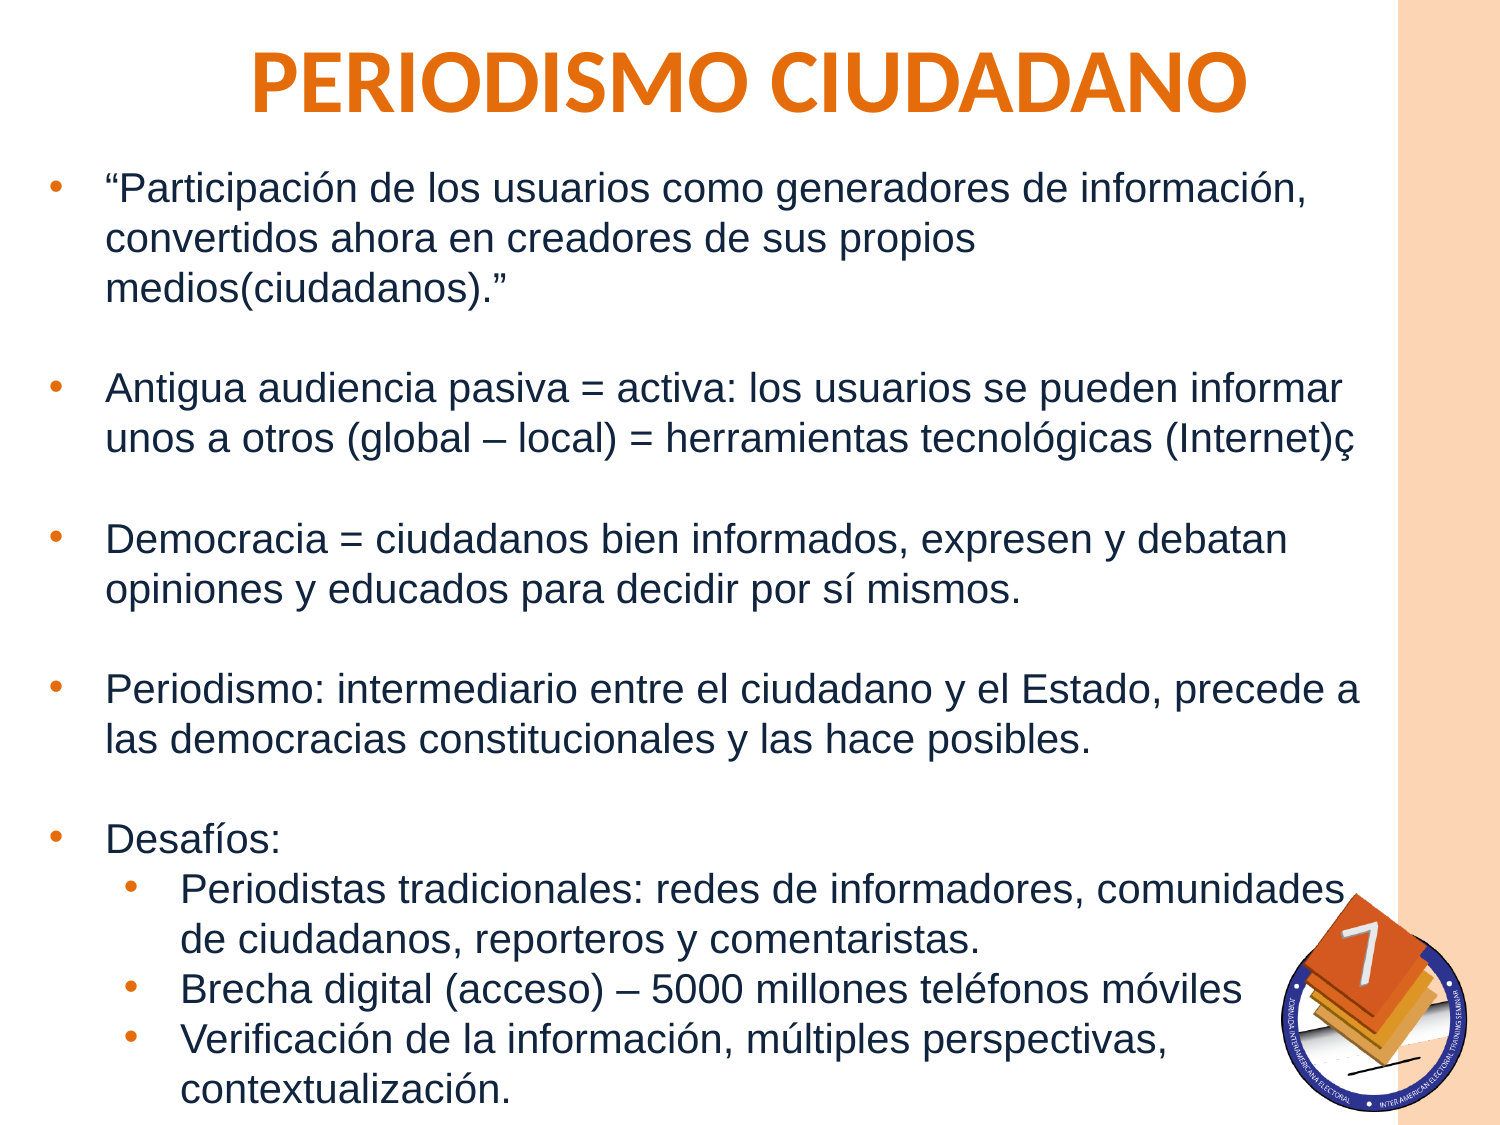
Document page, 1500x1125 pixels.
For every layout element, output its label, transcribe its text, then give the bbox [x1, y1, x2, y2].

text_box [1398, 0, 1500, 1125]
text_box “Participación de los usuarios como generadores de información, convertidos ahora en creadores de sus propios medios(ciudadanos).” Antigua audiencia pasiva = activa: los usuarios se pueden informar unos a otros (global – local) = herramientas tecnológicas (Internet)ç Democracia = ciudadanos bien informados, expresen y debatan opiniones y educados para decidir por sí mismos. Periodismo: intermediario entre el ciudadano y el Estado, precede a las democracias constitucionales y las hace posibles. Desafíos: Periodistas tradicionales: redes de informadores, comunidades de ciudadanos, reporteros y comentaristas. Brecha digital (acceso) – 5000 millones teléfonos móviles Verificación de la información, múltiples perspectivas, contextualización. [34, 153, 1398, 1090]
picture [1281, 893, 1471, 1112]
text_box PERIODISMO CIUDADANO [74, 0, 1398, 153]
